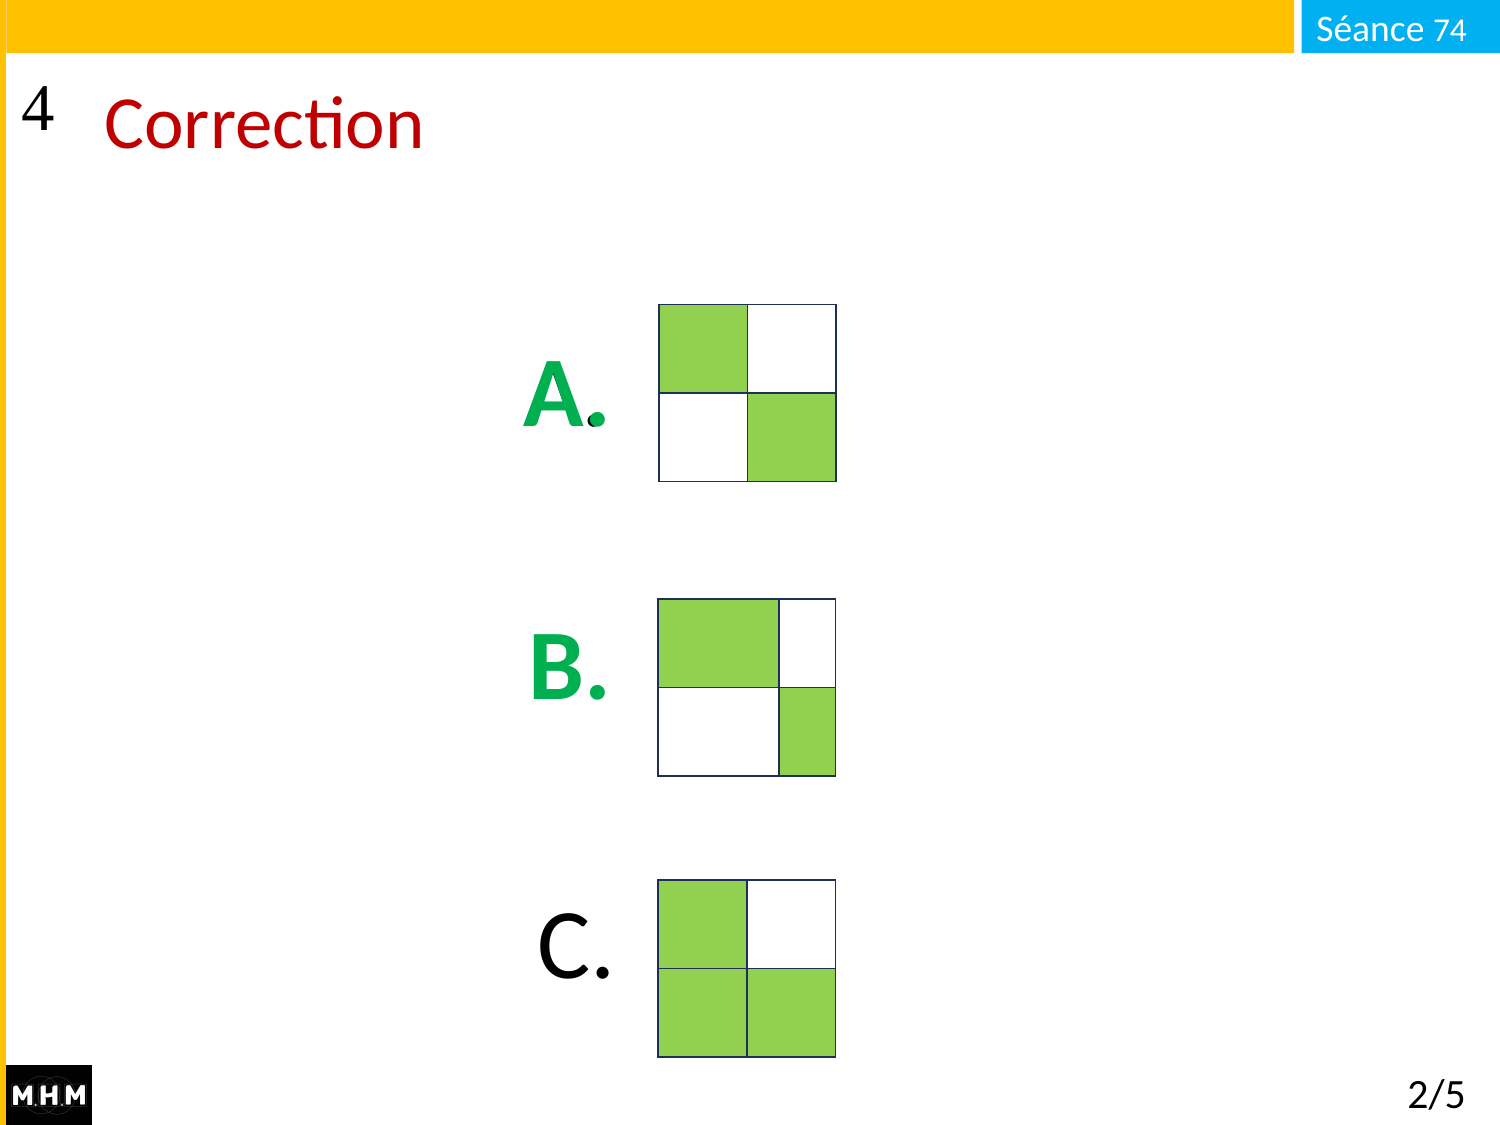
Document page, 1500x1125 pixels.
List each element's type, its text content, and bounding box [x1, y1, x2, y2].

text_box [658, 303, 747, 392]
text_box C. [522, 870, 673, 1006]
title Correction [89, 74, 1384, 174]
text_box [657, 598, 778, 686]
text_box [657, 686, 778, 777]
text_box [658, 392, 747, 483]
text_box [778, 598, 837, 686]
picture [6, 1065, 92, 1125]
text_box [778, 686, 837, 777]
text_box [747, 303, 837, 392]
text_box [746, 967, 837, 1058]
text_box [747, 392, 837, 483]
text_box B. [513, 592, 664, 727]
text_box [657, 879, 746, 967]
list 2/5 [1373, 1064, 1500, 1125]
text_box A. [508, 319, 658, 455]
text_box [657, 967, 746, 1058]
text_box [746, 879, 837, 967]
